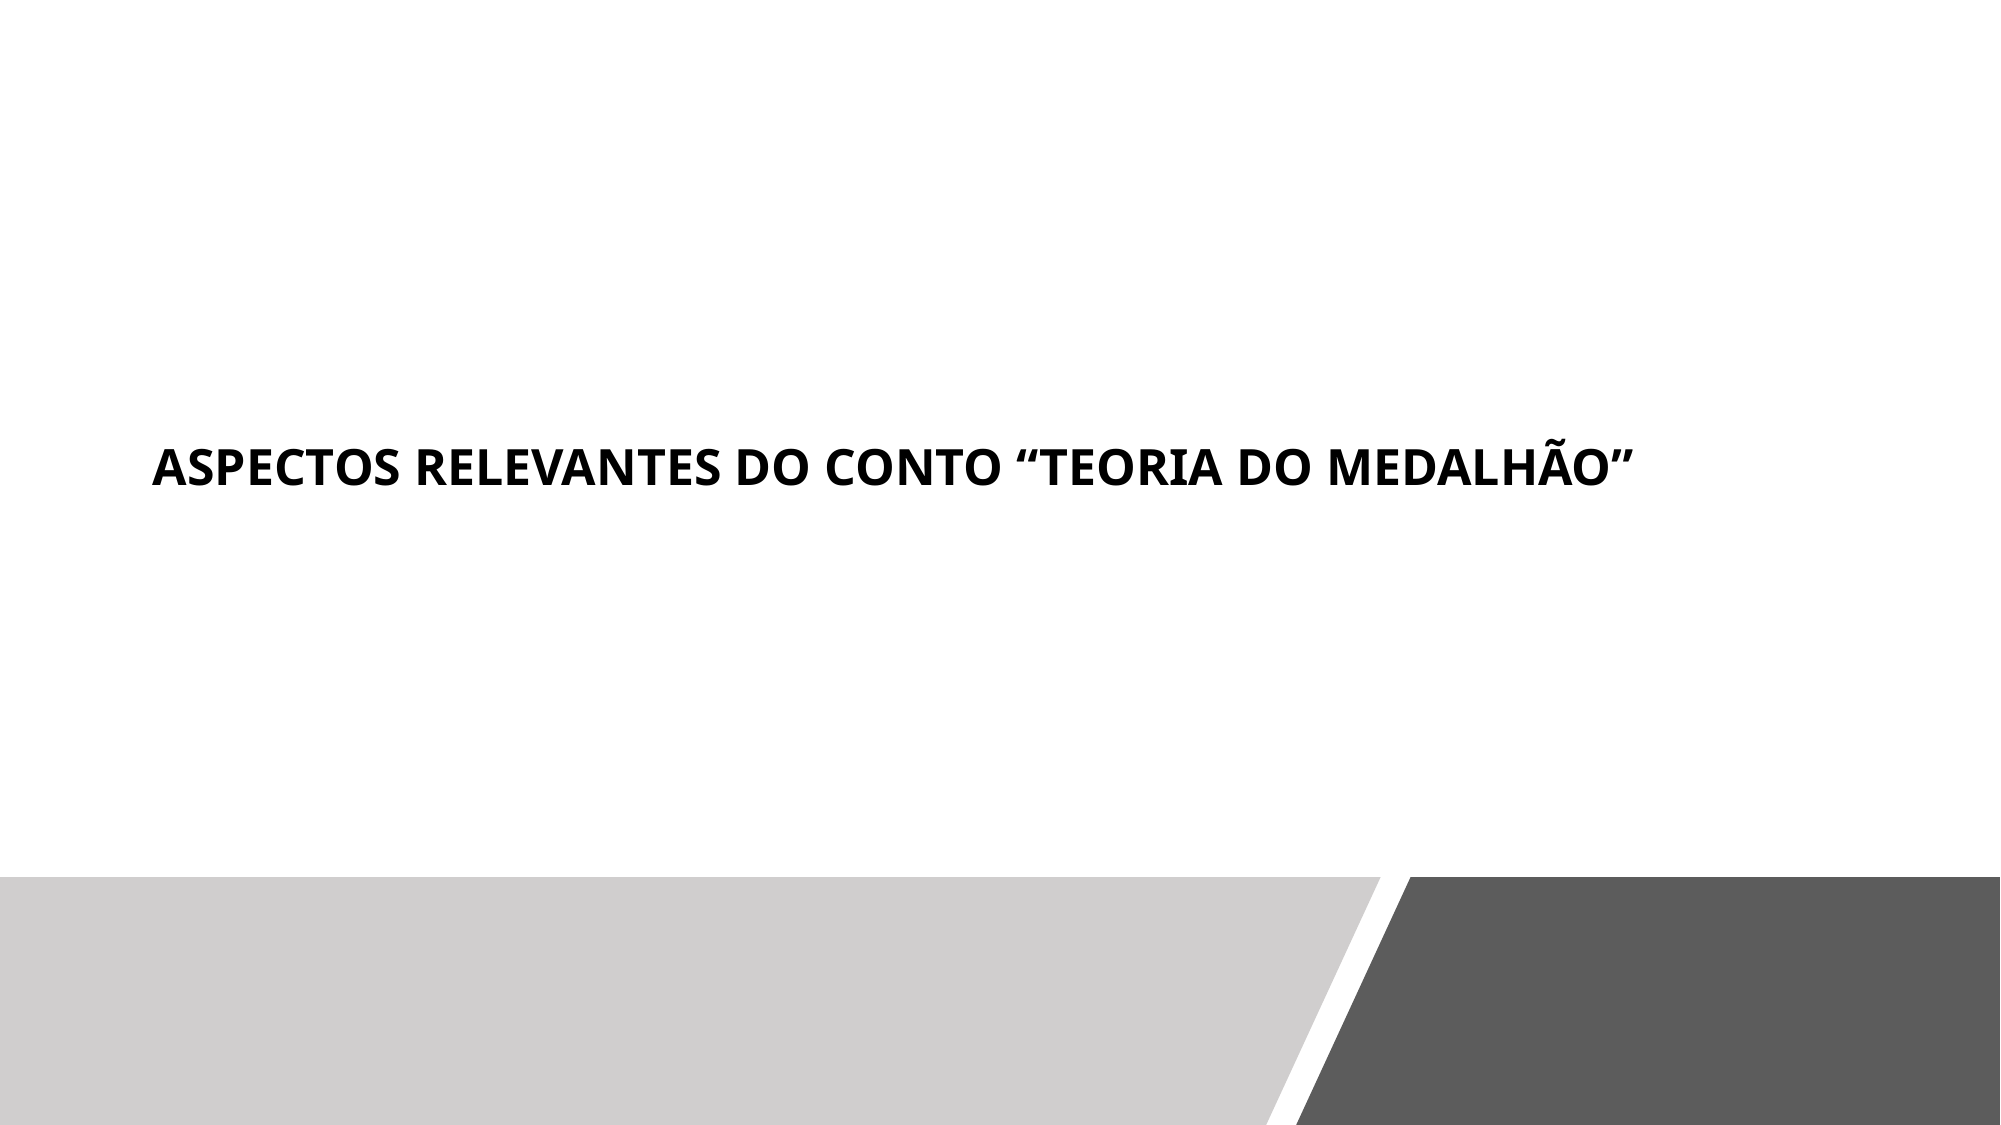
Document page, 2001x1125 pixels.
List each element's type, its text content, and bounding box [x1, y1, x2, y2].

text_box [0, 875, 1383, 1125]
list ASPECTOS RELEVANTES DO CONTO “TEORIA DO MEDALHÃO” [138, 120, 1894, 818]
text_box [1295, 875, 2000, 1125]
